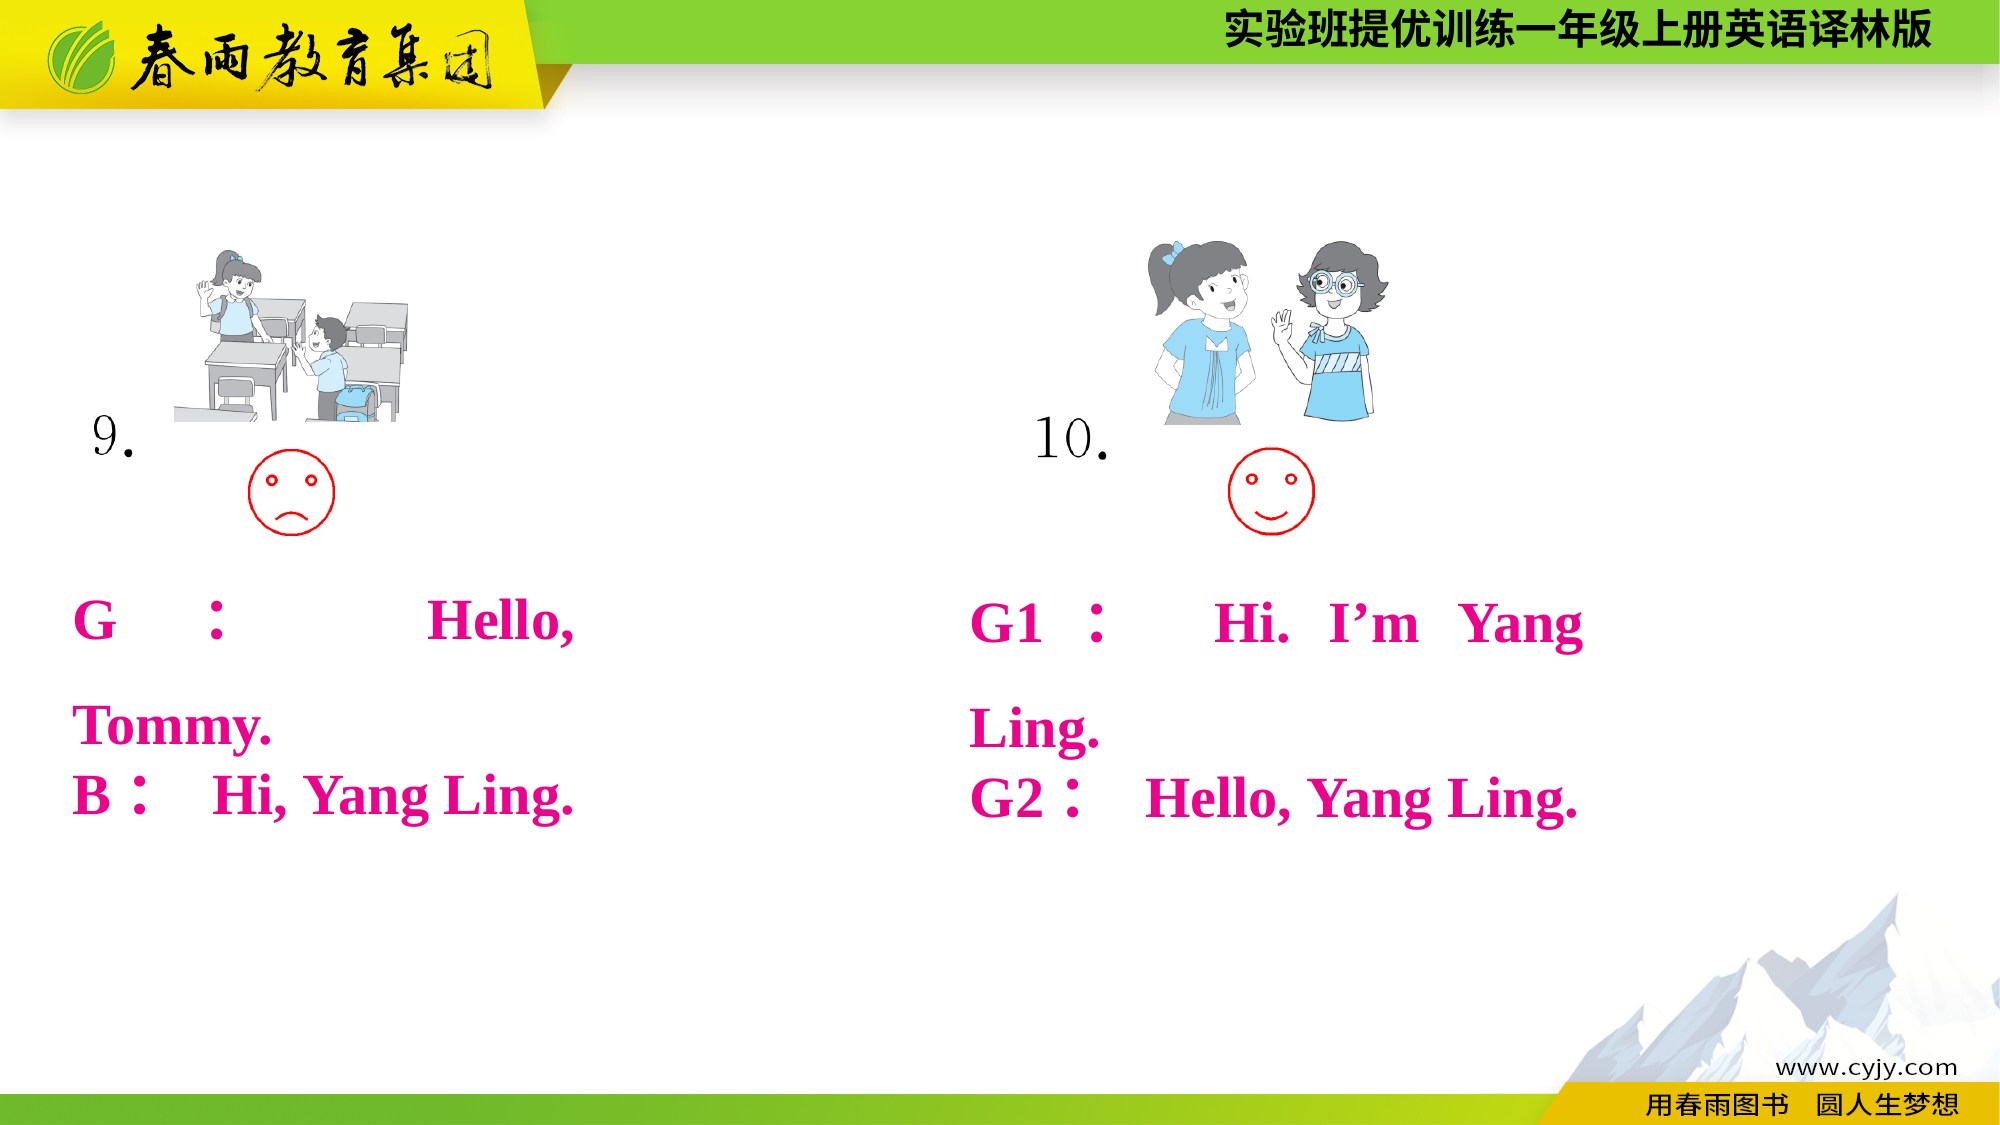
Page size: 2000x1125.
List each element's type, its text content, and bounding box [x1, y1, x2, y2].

text_box G1： Hi. I’m Yang Ling. G2： Hello, Yang Ling. [955, 541, 1599, 732]
text_box G： Hello, Tommy. B： Hi, Yang Ling. [58, 539, 590, 729]
picture [0, 0, 2000, 1125]
